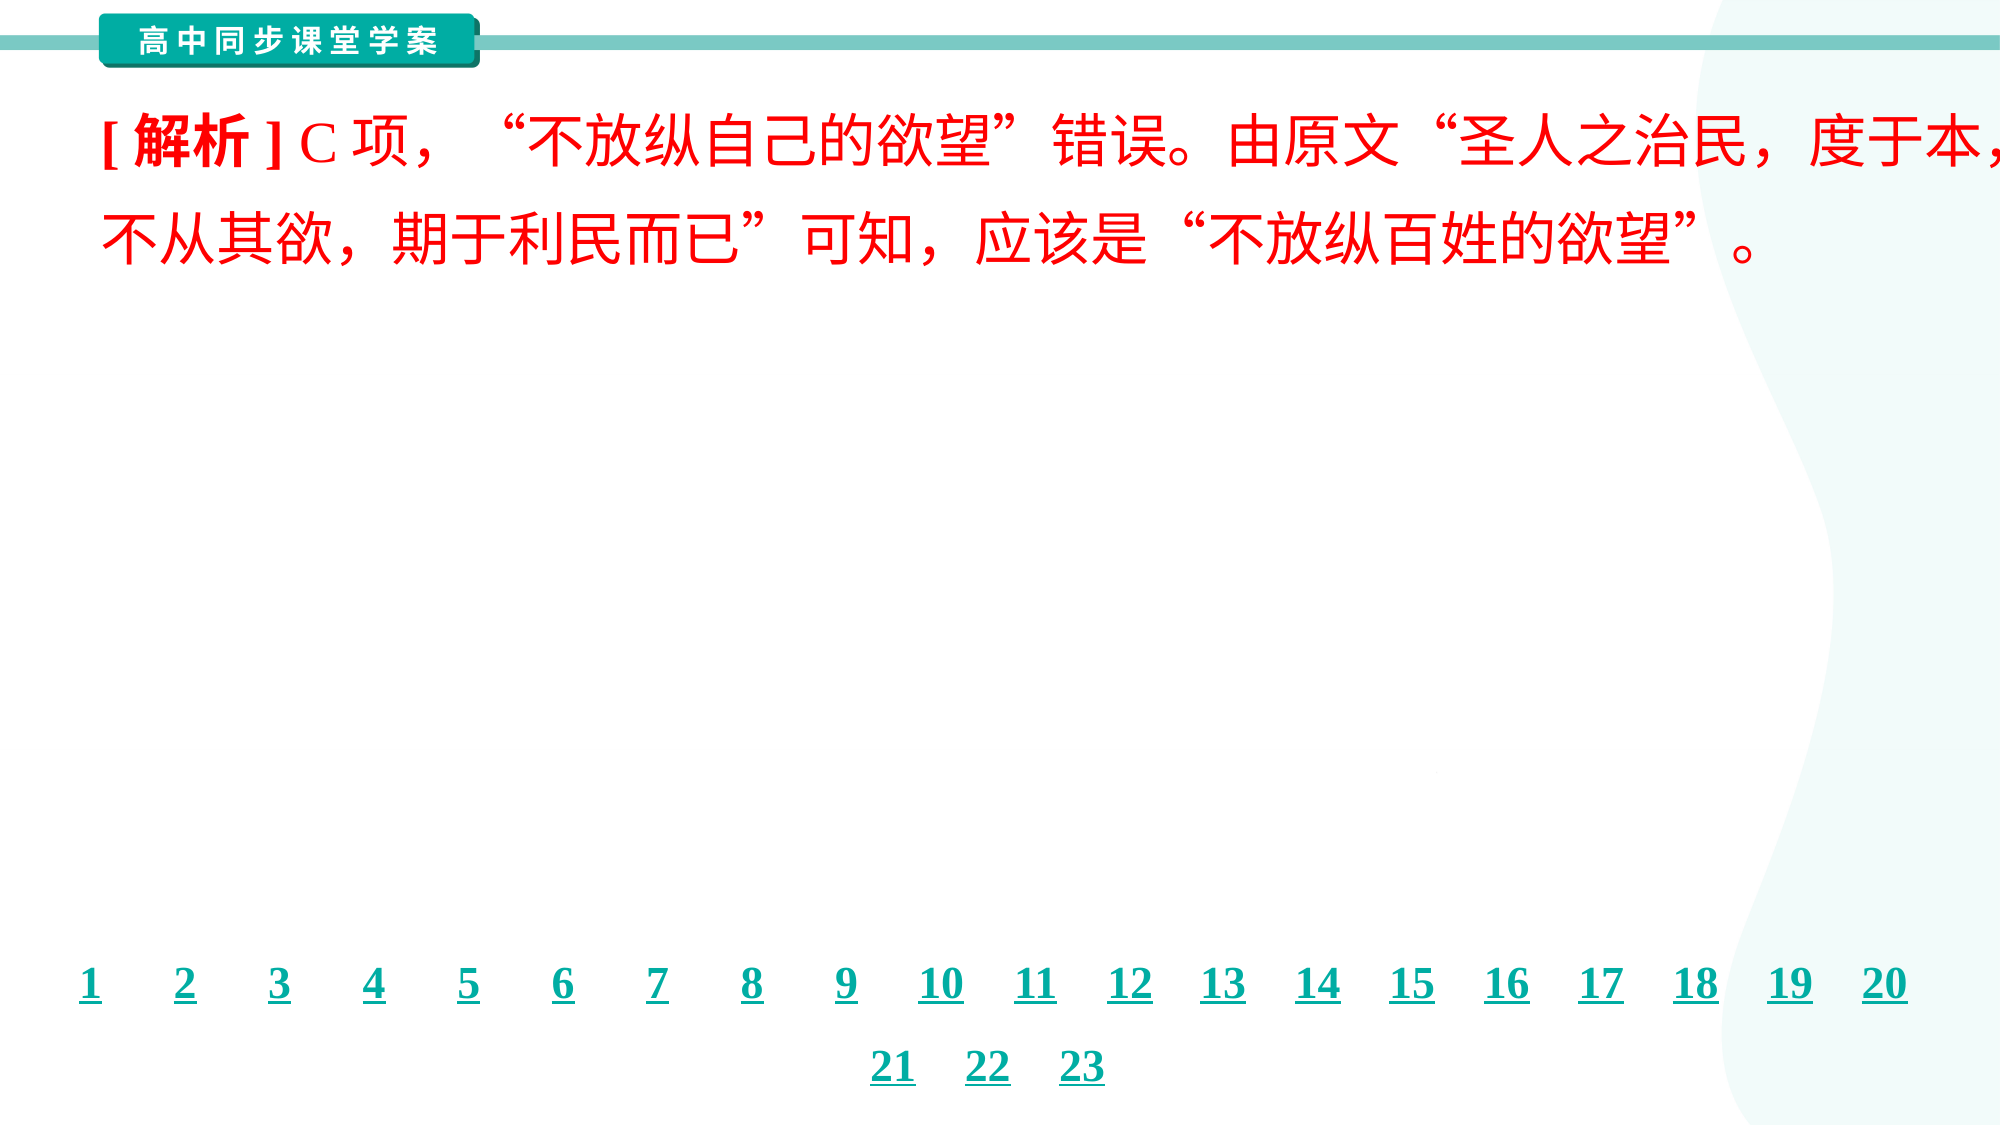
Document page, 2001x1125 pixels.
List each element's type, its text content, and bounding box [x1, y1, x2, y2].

picture [0, 0, 2000, 1125]
text_box [解析] C项，“不放纵自己的欲望”错误。由原文“圣人之治民，度于本， 不从其欲，期于利民而已”可知，应该是“不放纵百姓的欲望”。 [100, 76, 1899, 273]
